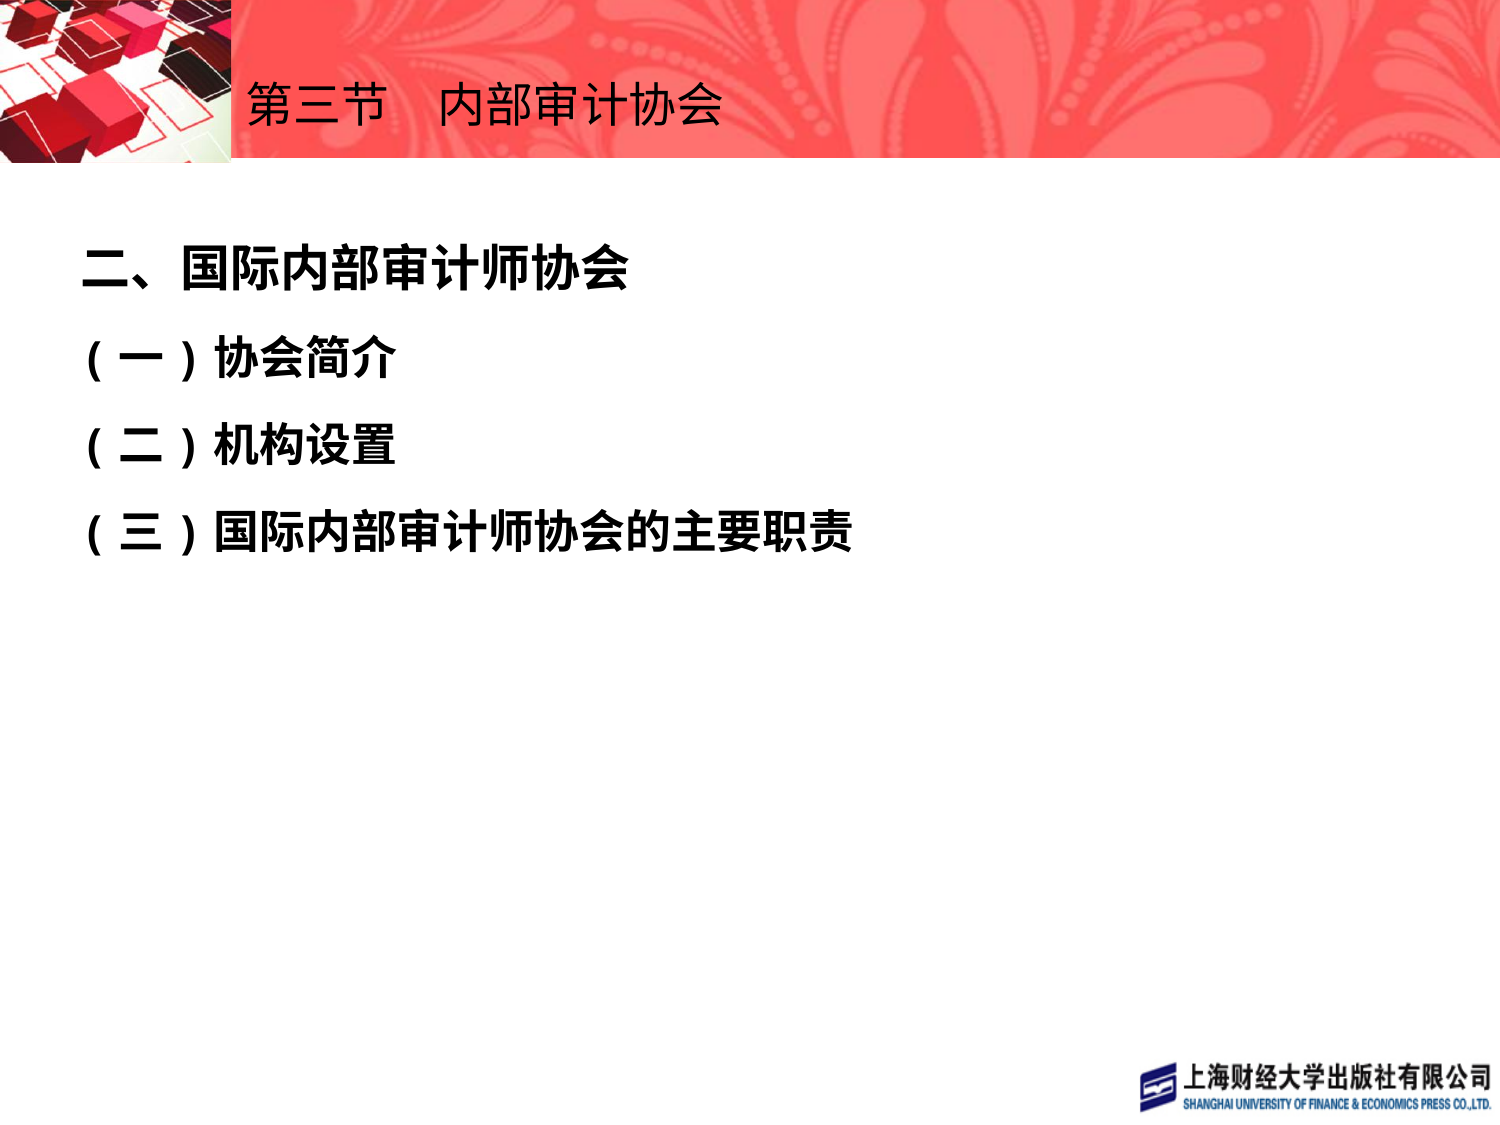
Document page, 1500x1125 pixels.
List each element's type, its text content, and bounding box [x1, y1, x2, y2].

list 二、国际内部审计师协会 (一)协会简介 (二)机构设置 (三)国际内部审计师协会的主要职责 [64, 208, 1425, 1047]
title 第三节 内部审计协会 [230, 45, 1461, 161]
picture [1139, 1058, 1495, 1118]
